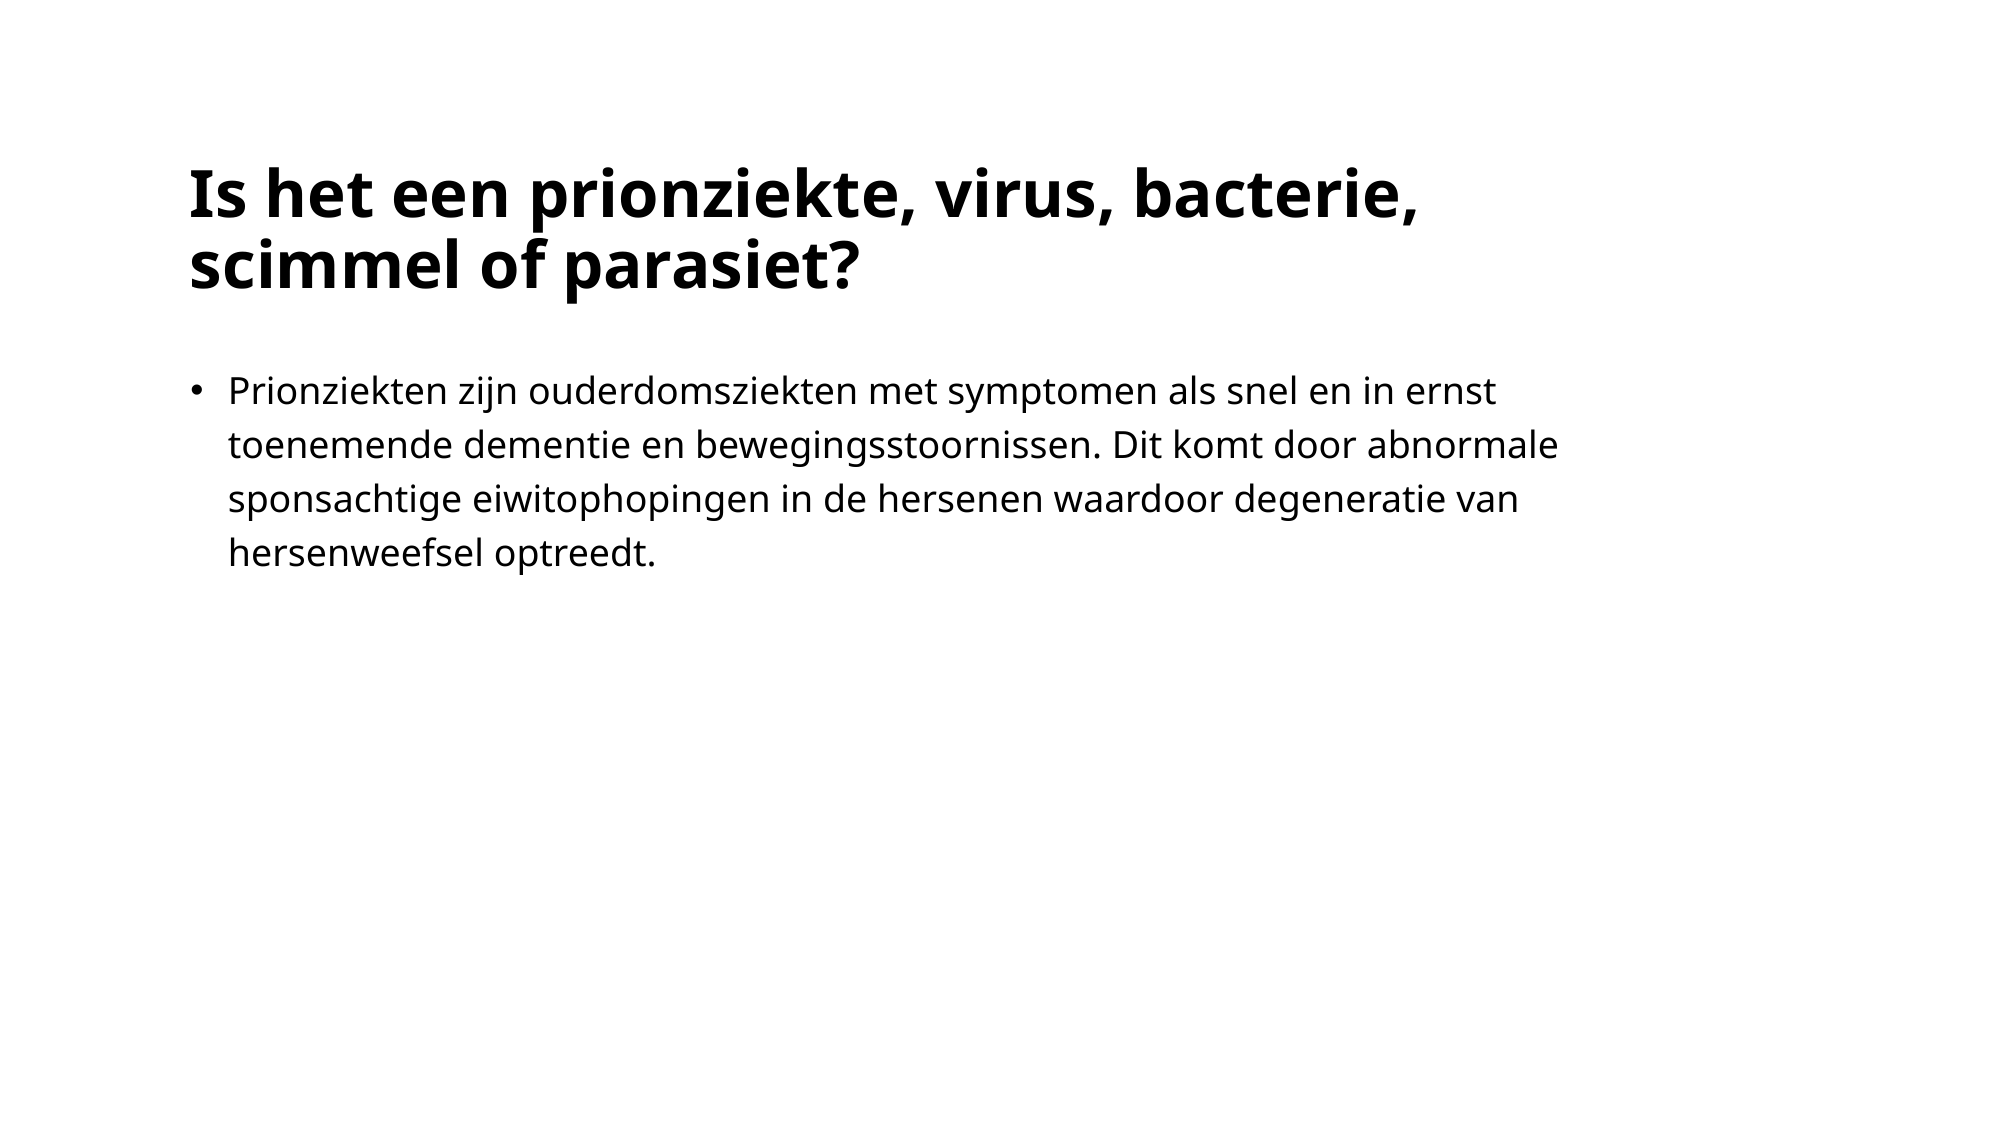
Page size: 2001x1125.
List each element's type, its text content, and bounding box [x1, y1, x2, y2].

list Prionziekten zijn ouderdomsziekten met symptomen als snel en in ernst toenemende dementie en bewegingsstoornissen. Dit komt door abnormale sponsachtige eiwitophopingen in de hersenen waardoor degeneratie van hersenweefsel optreedt. [175, 351, 1633, 955]
title Is het een prionziekte, virus, bacterie, scimmel of parasiet? [174, 153, 1633, 311]
